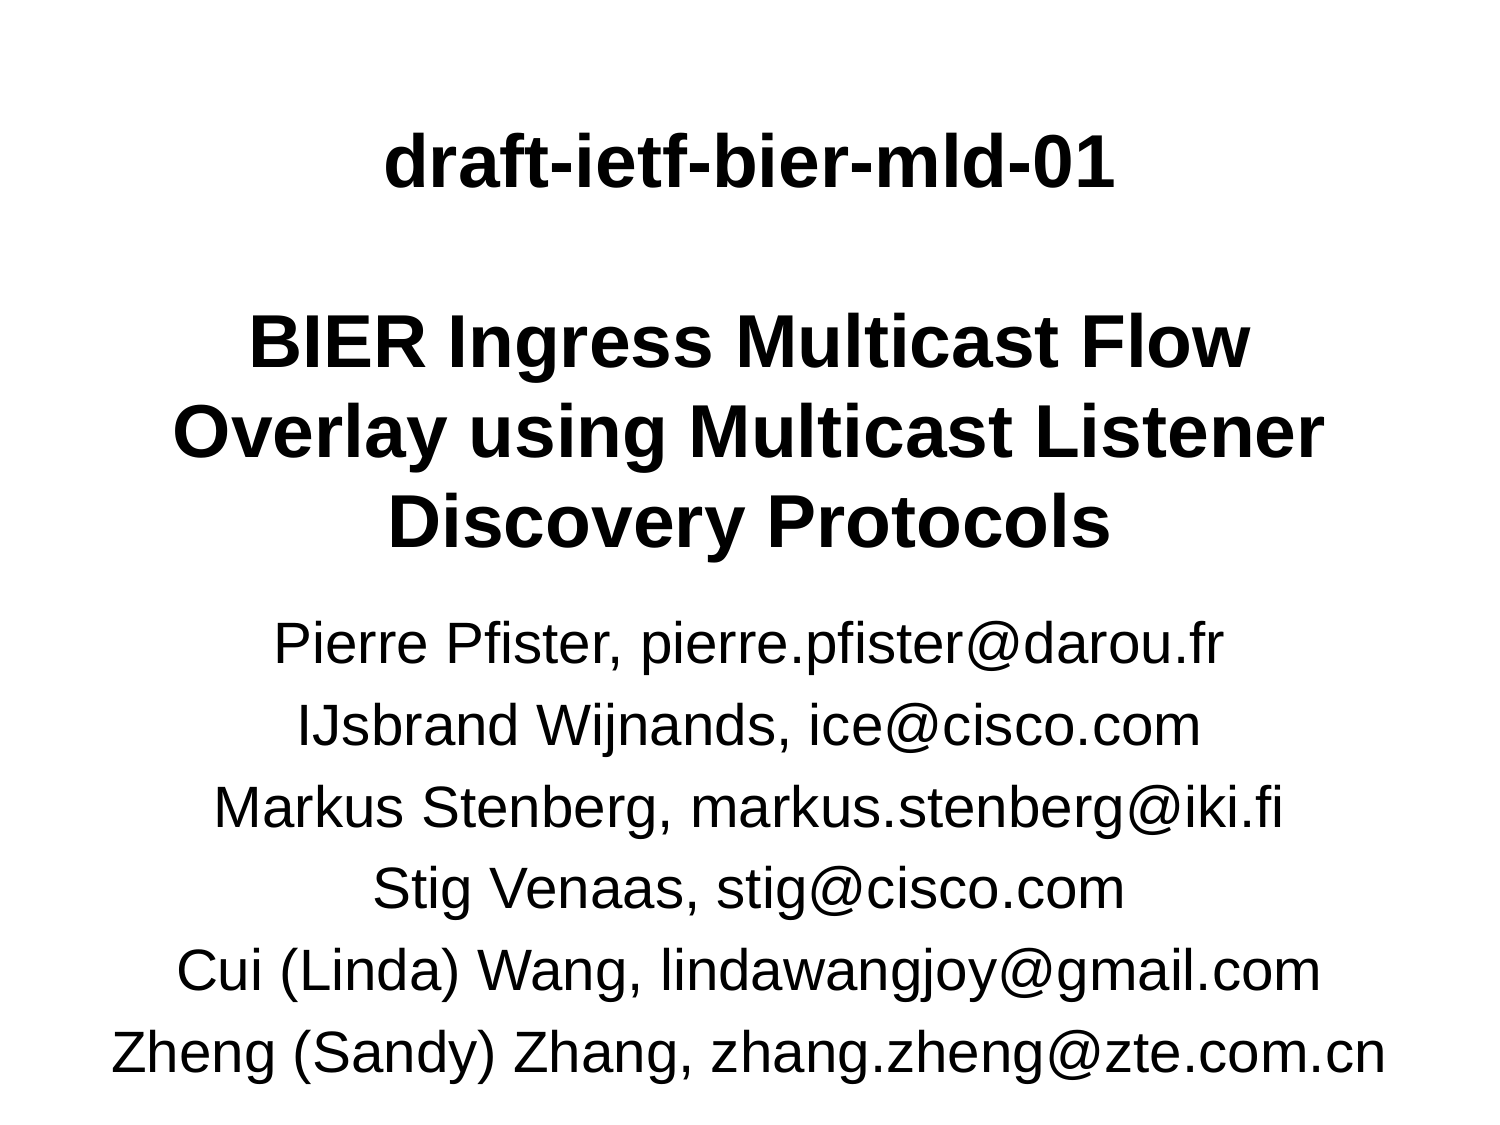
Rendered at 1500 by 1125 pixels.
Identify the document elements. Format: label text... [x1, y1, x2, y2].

title draft-ietf-bier-mld-01 BIER Ingress Multicast Flow Overlay using Multicast Listener Discovery Protocols [112, 243, 1388, 387]
subtitle Pierre Pfister, pierre.pfister@darou.fr IJsbrand Wijnands, ice@cisco.com Markus Stenberg, markus.stenberg@iki.fi Stig Venaas, stig@cisco.com Cui (Linda) Wang, lindawangjoy@gmail.com Zheng (Sandy) Zhang, zhang.zheng@zte.com.cn [74, 597, 1426, 1035]
text_box [37, 387, 1463, 550]
